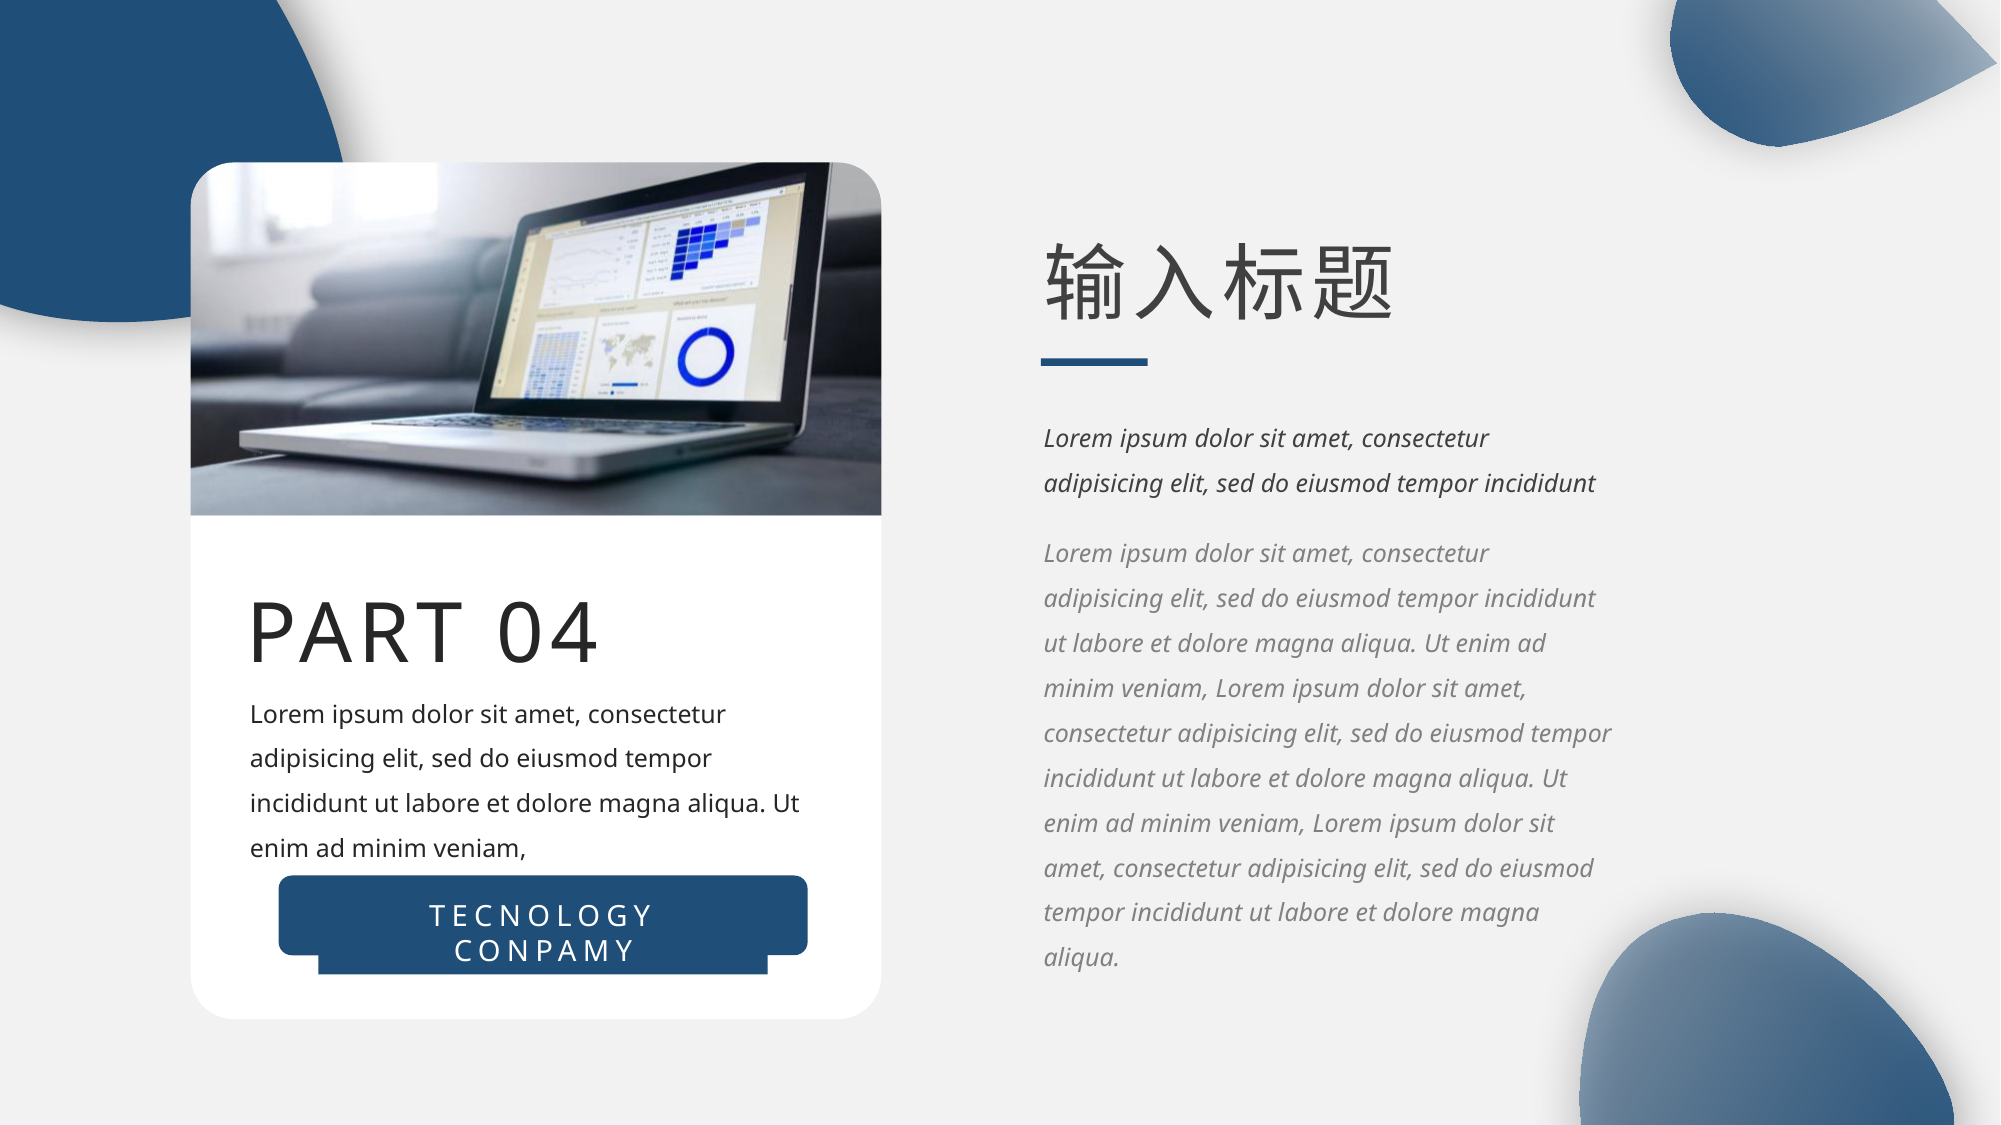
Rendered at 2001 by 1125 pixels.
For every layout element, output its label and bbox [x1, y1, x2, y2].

text_box [0, 0, 344, 324]
text_box [190, 162, 882, 1020]
text_box [1578, 911, 1955, 1125]
text_box [1028, 222, 1630, 940]
text_box [1669, 0, 1999, 148]
